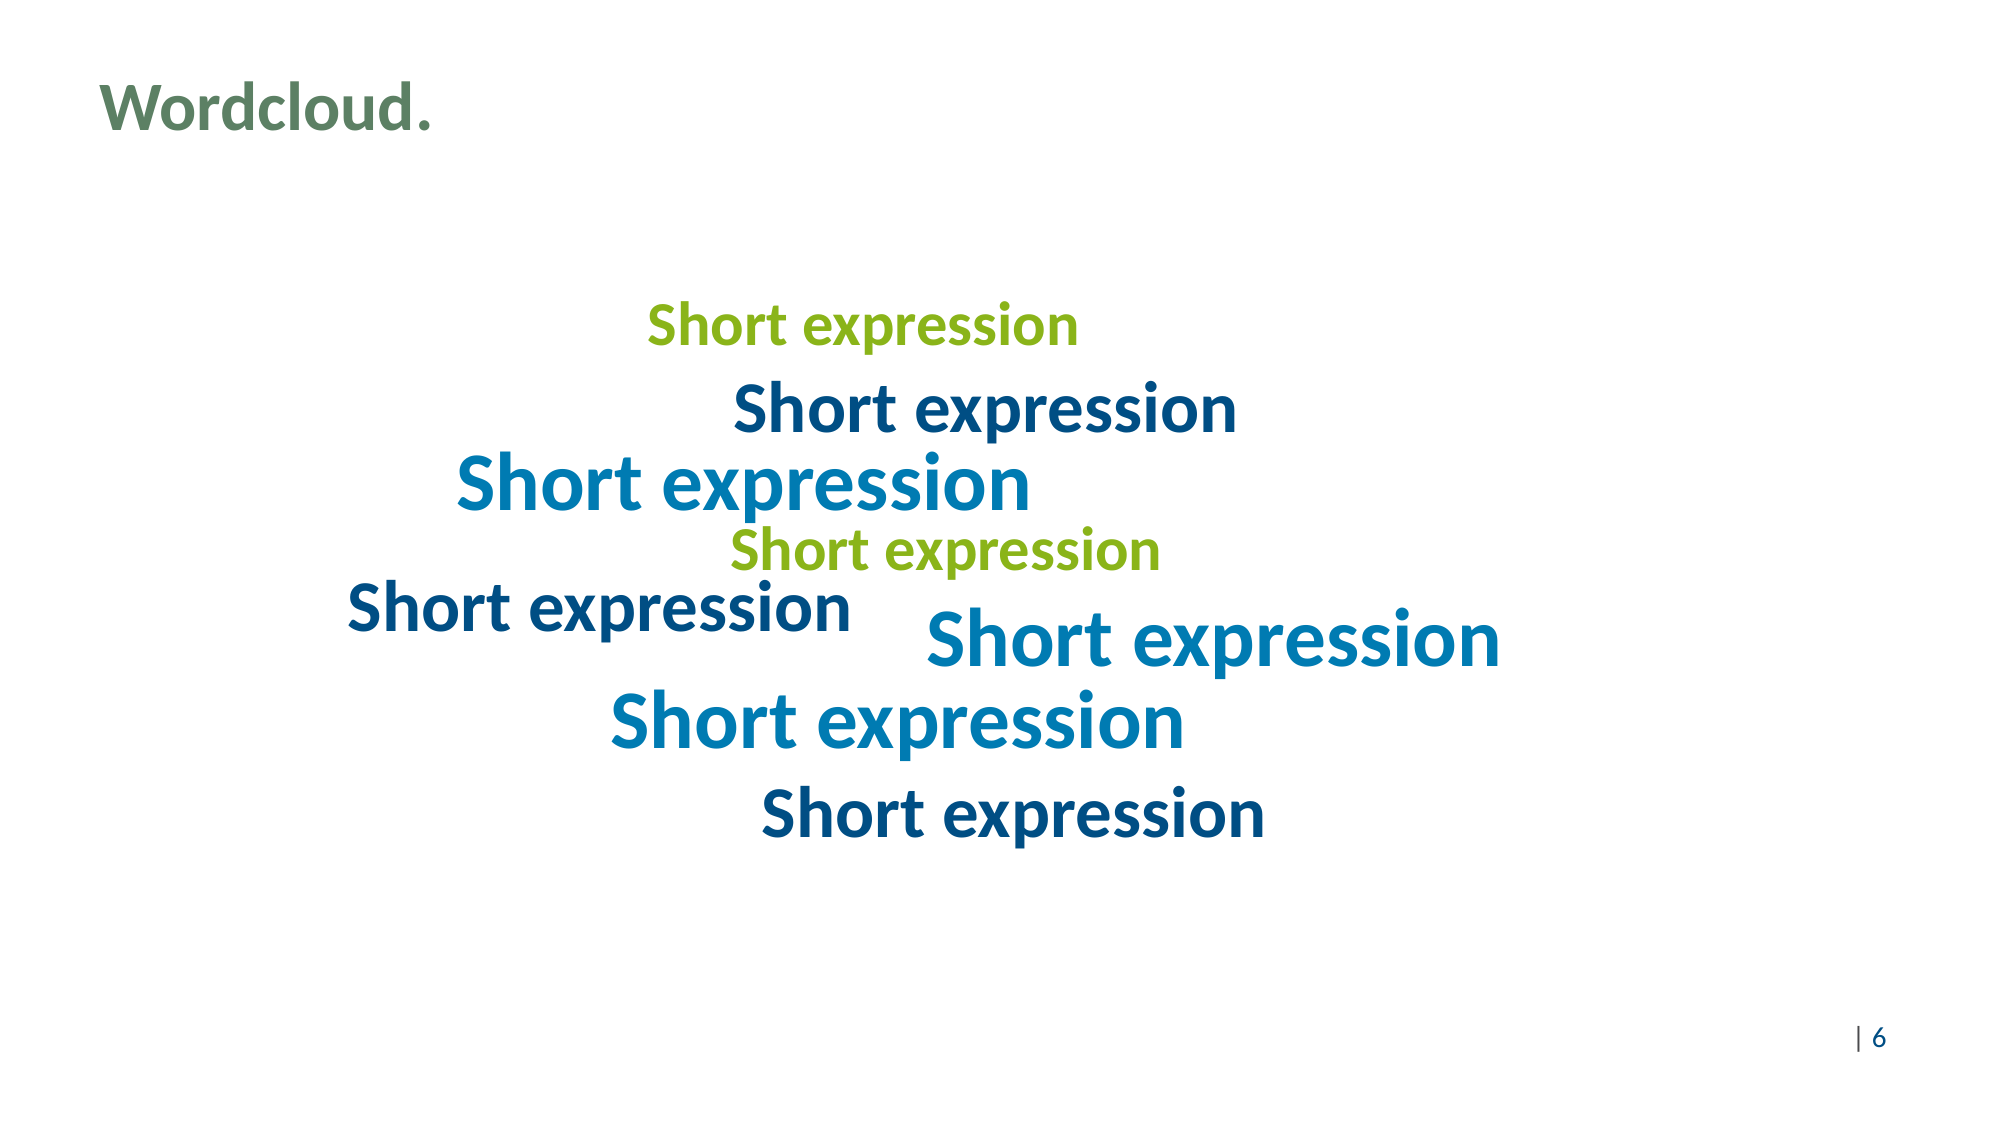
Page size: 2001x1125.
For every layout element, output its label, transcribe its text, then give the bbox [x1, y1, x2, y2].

text_box Short expression [834, 568, 1572, 684]
text_box Short expression [275, 545, 834, 647]
text_box Short expression [660, 346, 1243, 448]
text_box Short expression [518, 650, 1257, 766]
text_box Short expression [689, 752, 1271, 853]
text_box Short expression [657, 496, 1240, 583]
title Wordcloud. [84, 63, 1295, 154]
text_box Short expression [575, 271, 1157, 358]
text_box Short expression [357, 412, 1146, 527]
